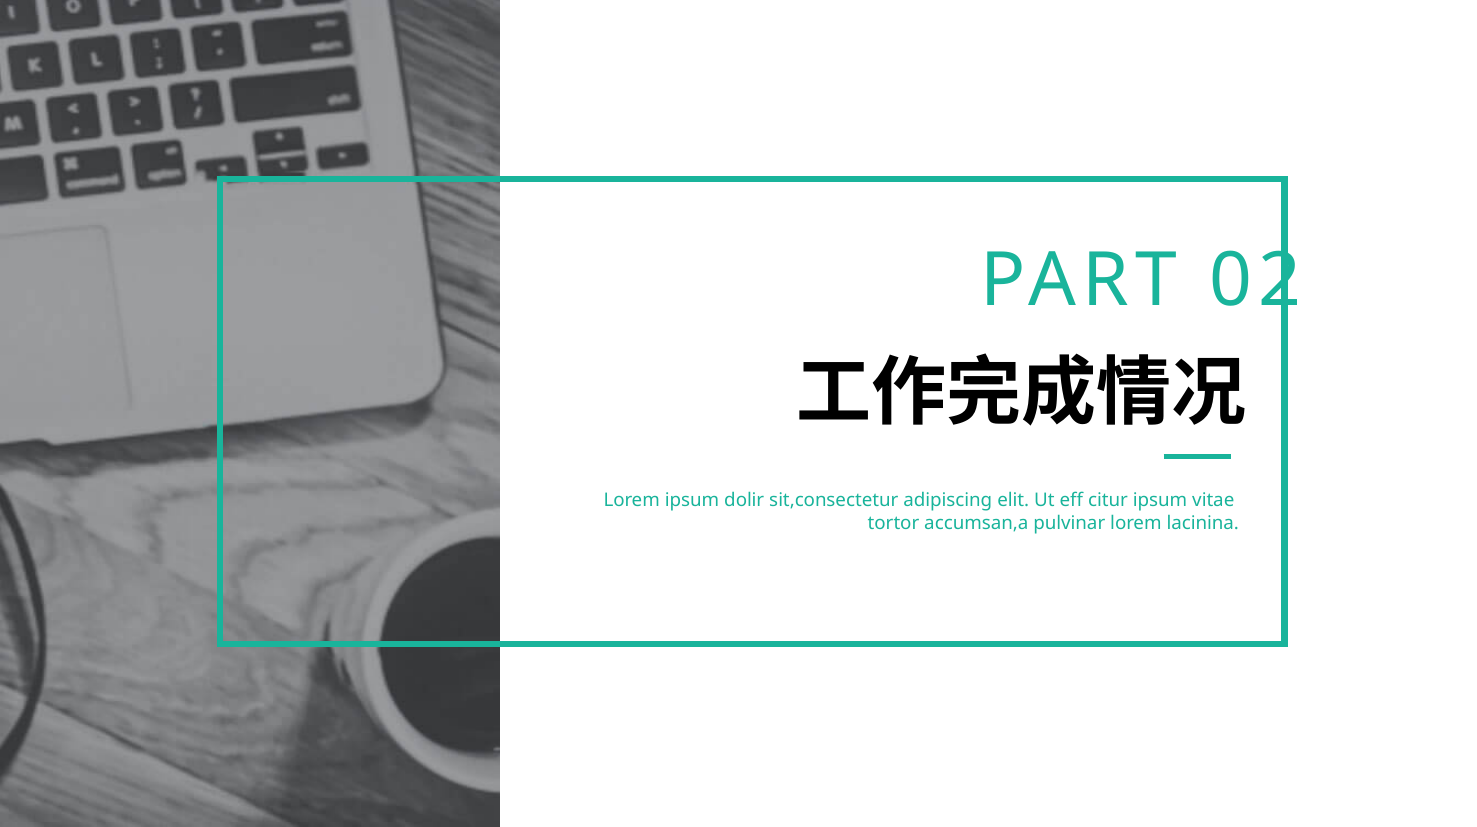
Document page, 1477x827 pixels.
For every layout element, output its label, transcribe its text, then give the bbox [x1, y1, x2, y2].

text_box [500, 178, 1285, 645]
text_box PART 02 [966, 223, 1317, 329]
text_box Lorem ipsum dolir sit,consectetur adipiscing elit. Ut eff citur ipsum vitae tortor accumsan,a pulvinar lorem lacinina. [500, 480, 1254, 541]
text_box 工作完成情况 [782, 336, 1262, 442]
picture [0, 0, 500, 827]
